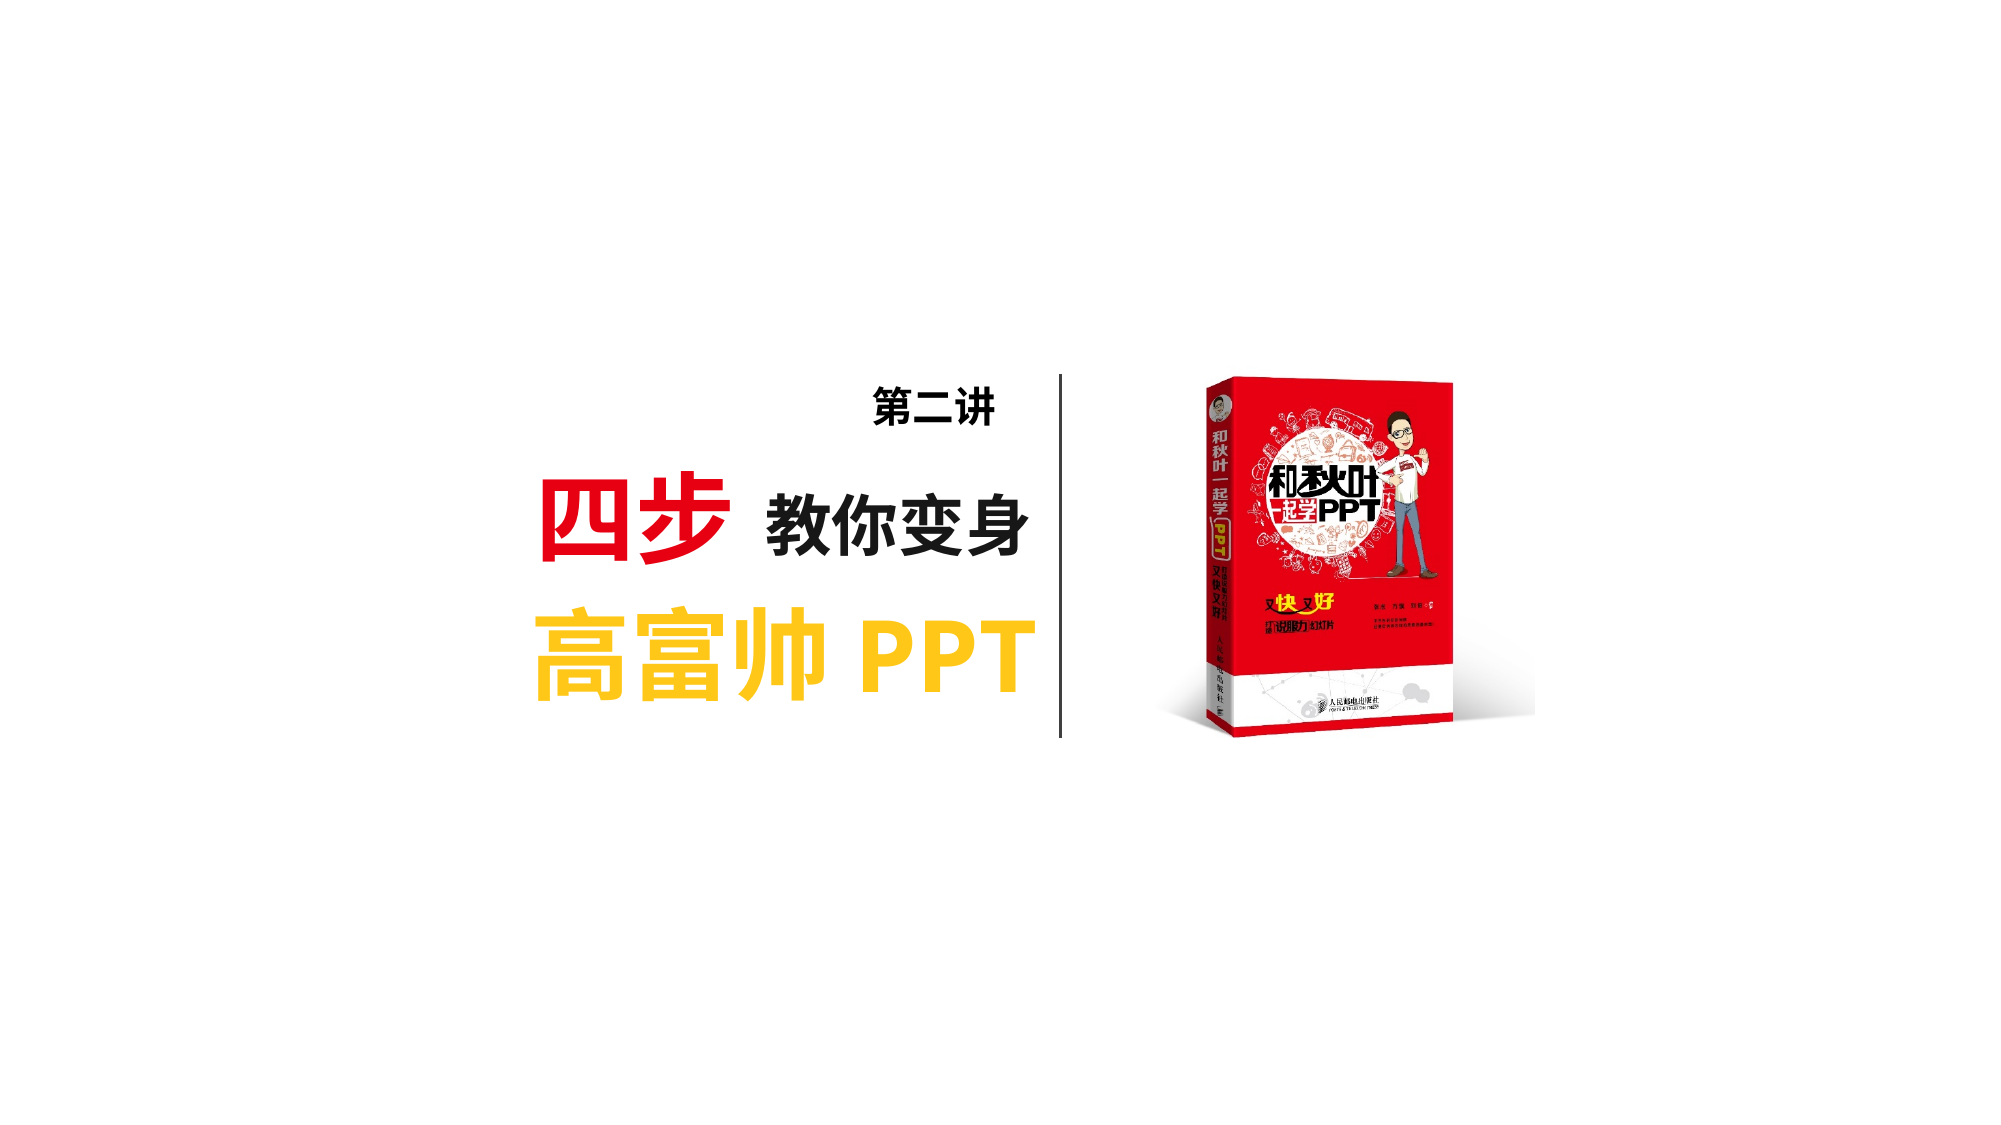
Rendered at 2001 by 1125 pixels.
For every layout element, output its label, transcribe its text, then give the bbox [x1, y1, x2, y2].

text_box 四步 [520, 448, 751, 584]
text_box 高富帅PPT [515, 585, 1053, 720]
text_box 第二讲 [856, 373, 1012, 439]
text_box 教你变身 [750, 476, 1047, 572]
picture [1149, 355, 1535, 763]
